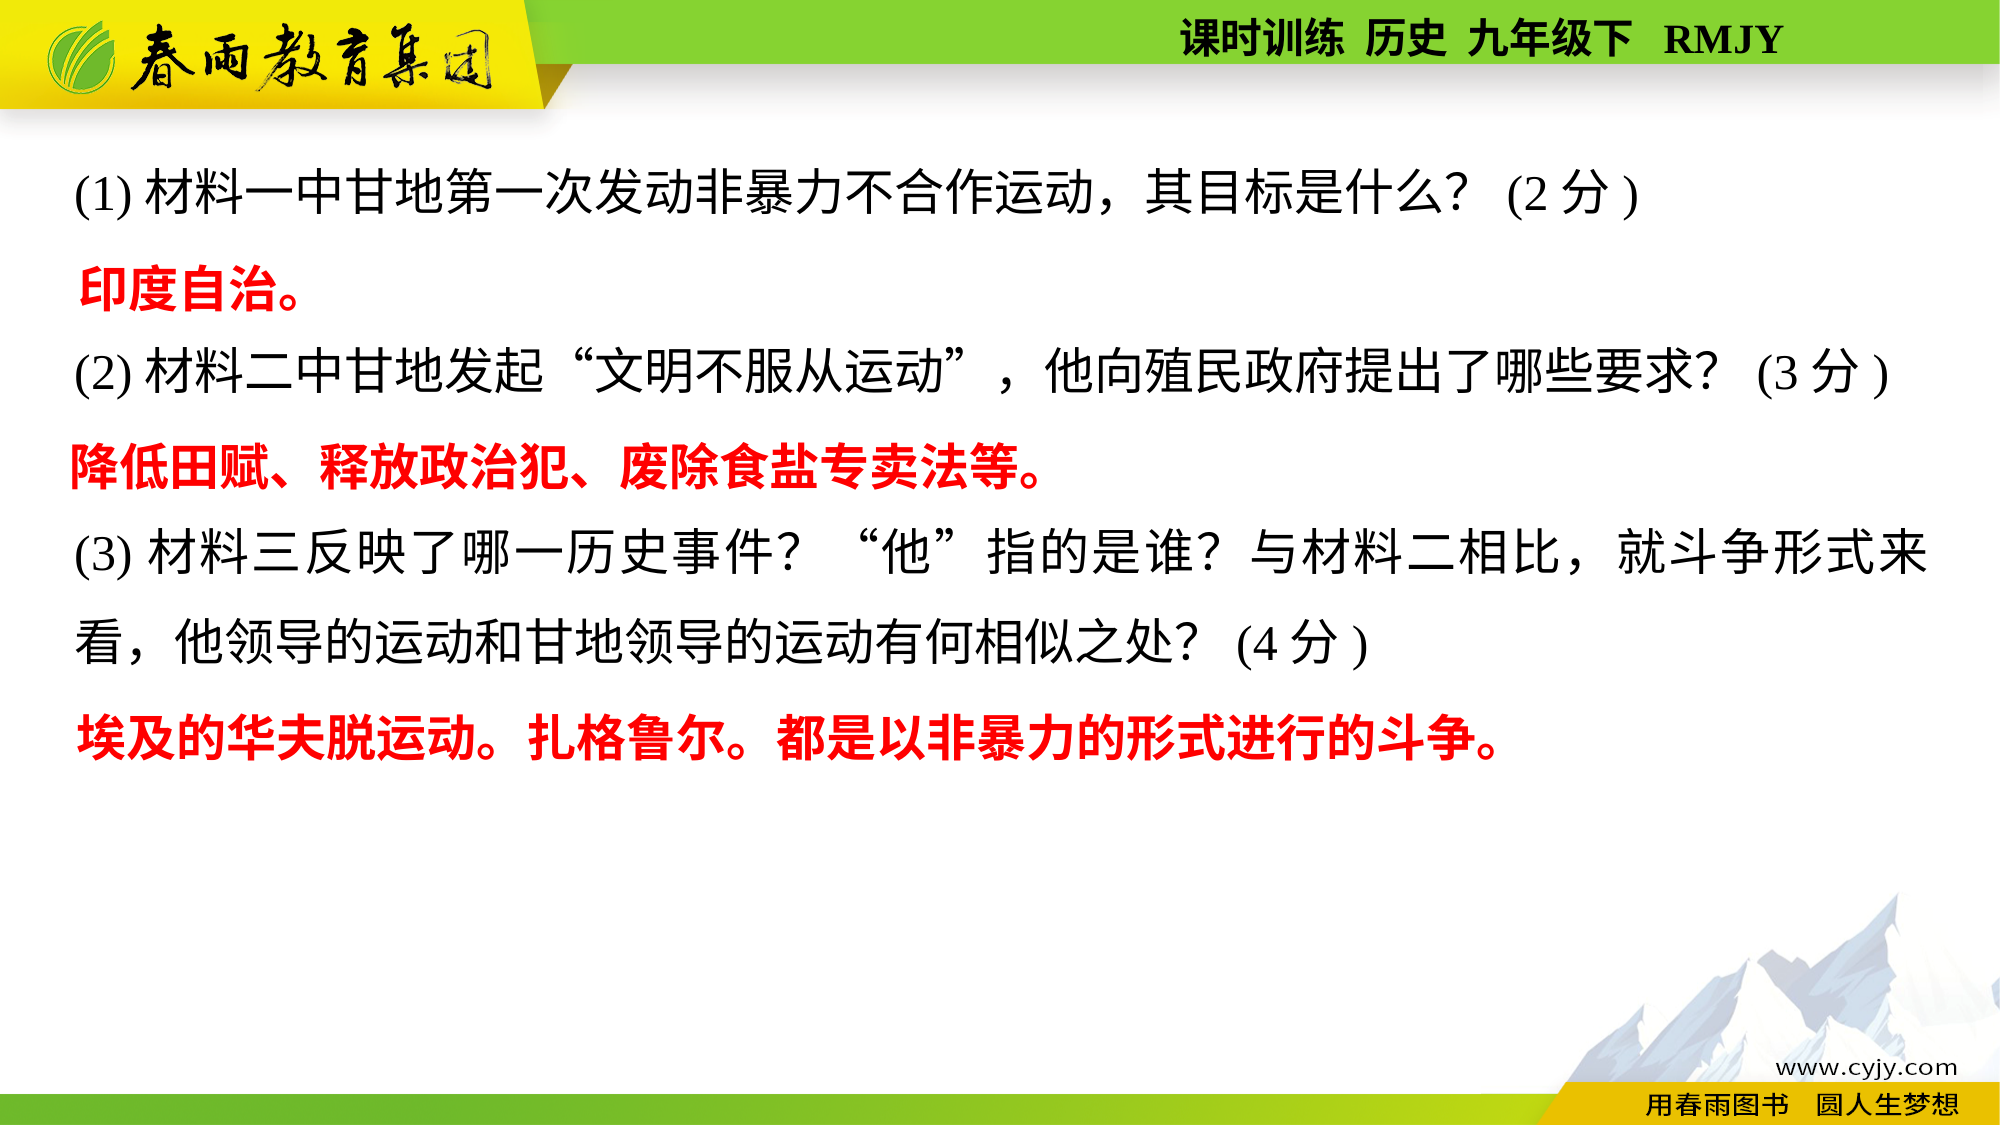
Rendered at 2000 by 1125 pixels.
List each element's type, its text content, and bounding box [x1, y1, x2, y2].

text_box 埃及的华夫脱运动。扎格鲁尔。都是以非暴力的形式进行的斗争。 [61, 669, 1697, 774]
text_box 降低田赋、释放政治犯、废除食盐专卖法等。 [54, 398, 1287, 504]
list (1)材料一中甘地第一次发动非暴力不合作运动，其目标是什么？(2分) (2)材料二中甘地发起“文明不服从运动”，他向殖民政府提出了哪些要求？(3分) (3)材料三反映了哪一历史事件？“他”指的是谁？与材料二相比，就斗争形式来看，他领导的运动和甘地领导的运动有何相似之处？(4分) [59, 122, 1944, 683]
text_box 印度自治。 [63, 219, 344, 325]
picture [0, 0, 2000, 1125]
